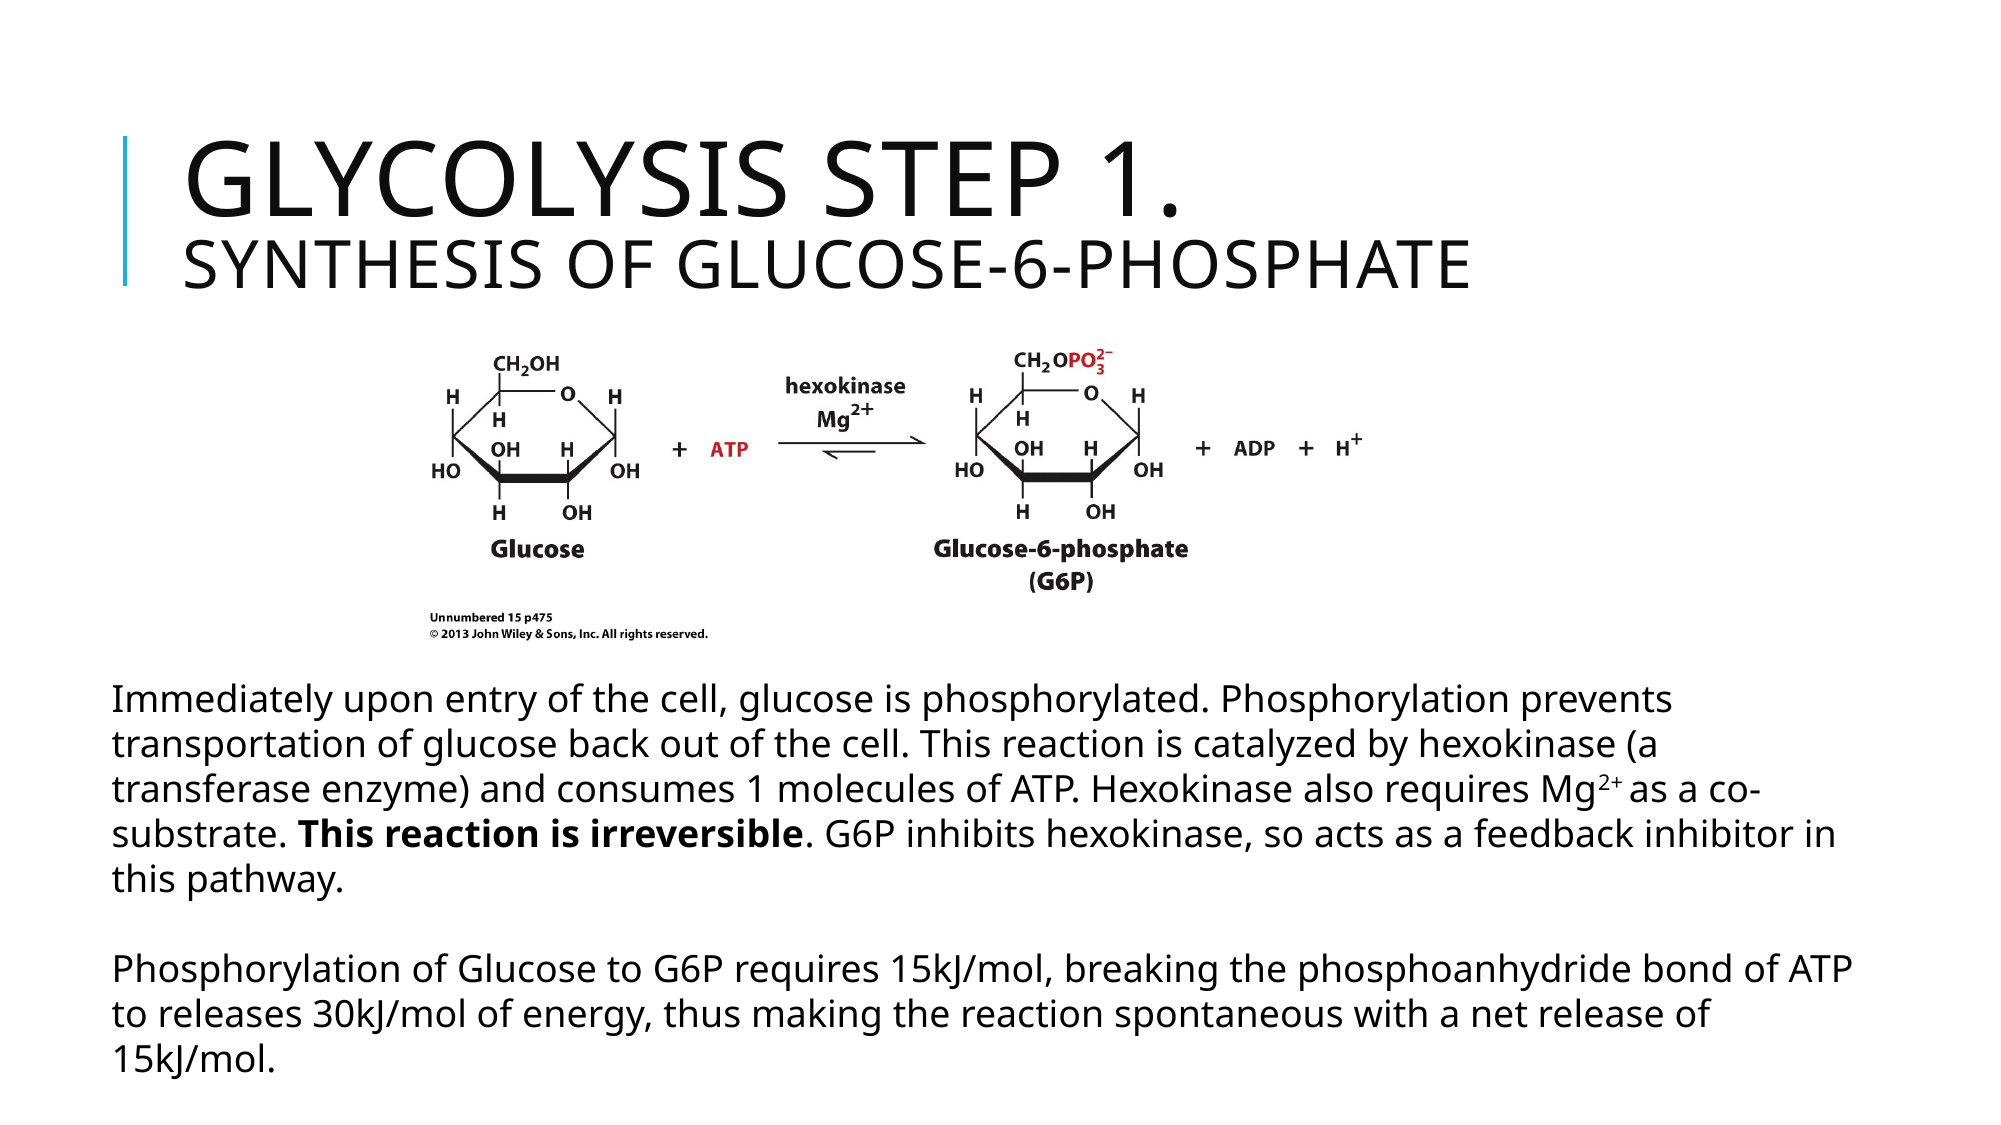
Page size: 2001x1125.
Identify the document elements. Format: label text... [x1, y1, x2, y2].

text_box Immediately upon entry of the cell, glucose is phosphorylated. Phosphorylation prevents transportation of glucose back out of the cell. This reaction is catalyzed by hexokinase (a transferase enzyme) and consumes 1 molecules of ATP. Hexokinase also requires Mg2+ as a co-substrate. This reaction is irreversible. G6P inhibits hexokinase, so acts as a feedback inhibitor in this pathway. Phosphorylation of Glucose to G6P requires 15kJ/mol, breaking the phosphoanhydride bond of ATP to releases 30kJ/mol of energy, thus making the reaction spontaneous with a net release of 15kJ/mol. [96, 667, 1880, 1087]
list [424, 341, 1372, 644]
title Glycolysis step 1. Synthesis of Glucose-6-Phosphate [168, 96, 1763, 342]
